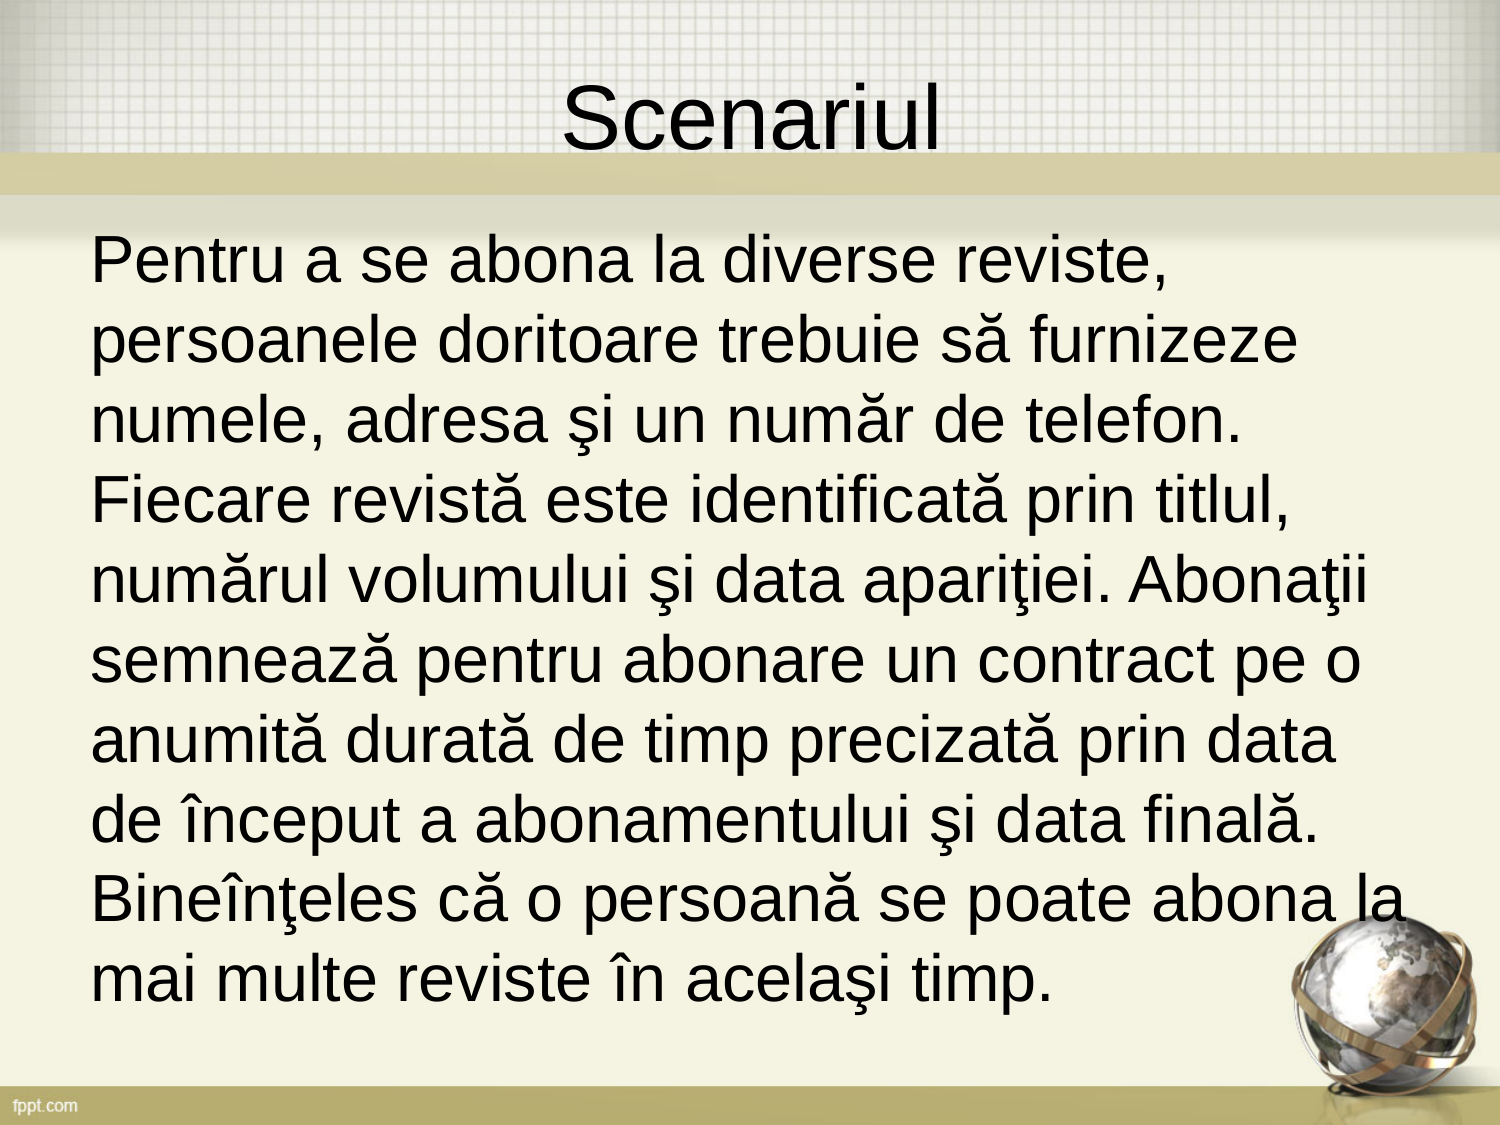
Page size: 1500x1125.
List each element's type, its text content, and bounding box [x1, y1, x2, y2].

list Pentru a se abona la diverse reviste, persoanele doritoare trebuie să furnizeze numele, adresa şi un număr de telefon. Fiecare revistă este identificată prin titlul, numărul volumului şi data apariţiei. Abonaţii semnează pentru abonare un contract pe o anumită durată de timp precizată prin data de început a abonamentului şi data finală. Bineînţeles că o persoană se poate abona la mai multe reviste în acelaşi timp. [75, 208, 1425, 951]
picture [0, 0, 1500, 1125]
title Scenariul [76, 19, 1427, 207]
